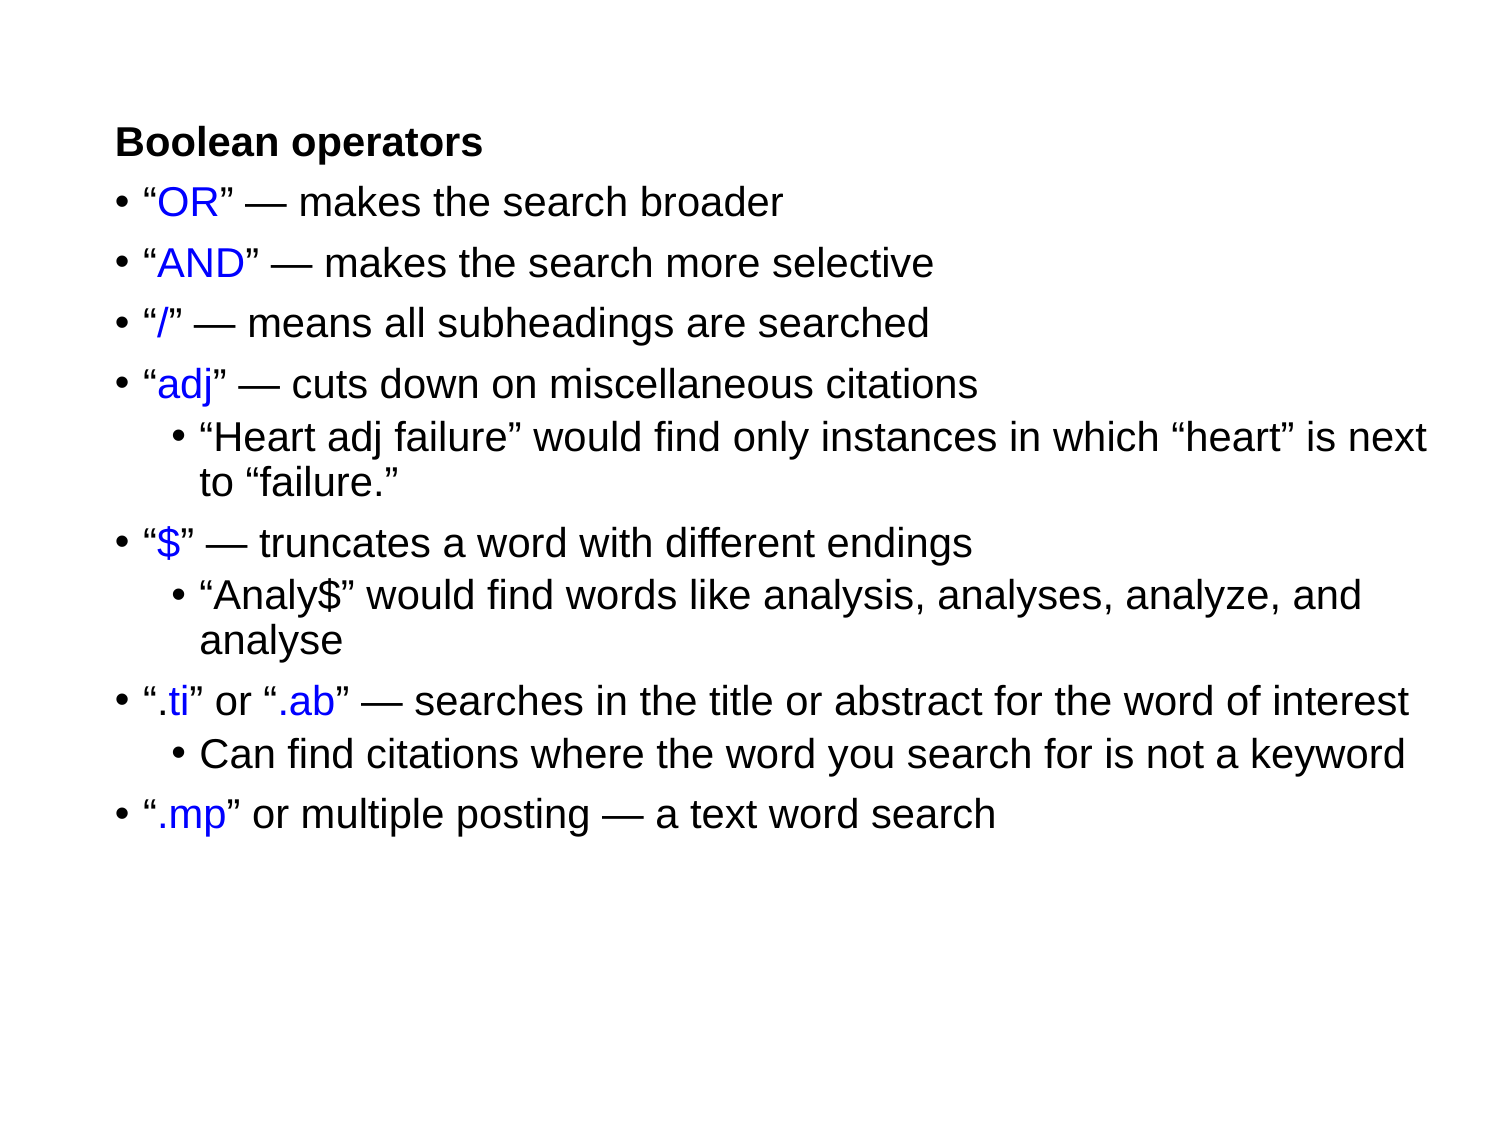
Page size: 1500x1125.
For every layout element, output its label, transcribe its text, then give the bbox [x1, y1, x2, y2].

list Boolean operators “OR” — makes the search broader “AND” — makes the search more selective “/” — means all subheadings are searched “adj” — cuts down on miscellaneous citations “Heart adj failure” would find only instances in which “heart” is next to “failure.” “$” — truncates a word with different endings “Analy$” would find words like analysis, analyses, analyze, and analyse “.ti” or “.ab” — searches in the title or abstract for the word of interest Can find citations where the word you search for is not a keyword “.mp” or multiple posting — a text word search [99, 112, 1444, 900]
